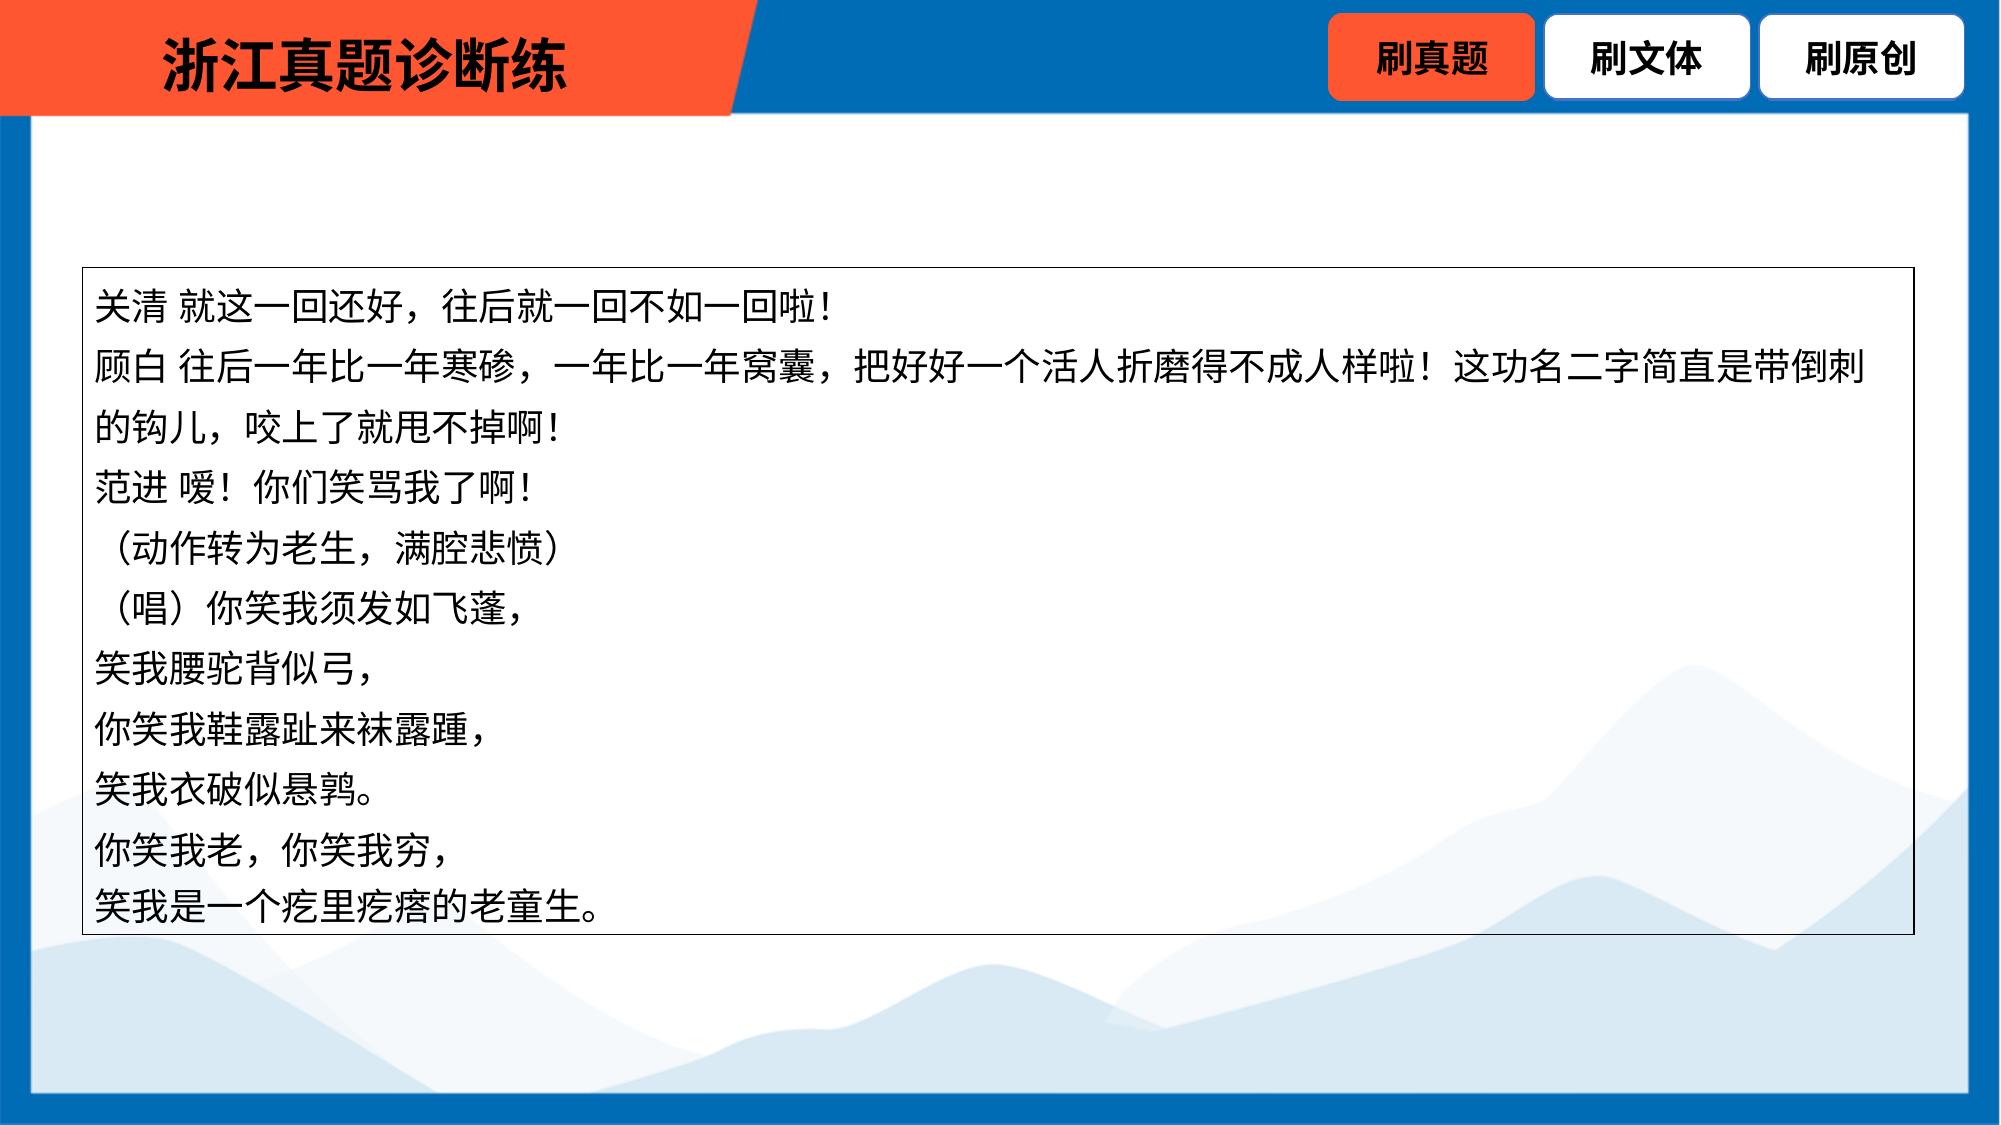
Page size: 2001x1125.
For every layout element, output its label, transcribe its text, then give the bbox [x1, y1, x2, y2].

picture [0, 0, 2000, 1125]
table_header 关清 就这一回还好，往后就一回不如一回啦！ 顾白 往后一年比一年寒碜，一年比一年窝囊，把好好一个活人折磨得不成人样啦！这功名二字简直是带倒刺 的钩儿，咬上了就甩不掉啊！ 范进 嗳！你们笑骂我了啊！ （动作转为老生，满腔悲愤） （唱）你笑我须发如飞蓬， 笑我腰驼背似弓， 你笑我鞋露趾来袜露踵， 笑我衣破似悬鹑。 你笑我老，你笑我穷， 笑我是一个疙里疙瘩的老童生。 [83, 268, 1913, 934]
